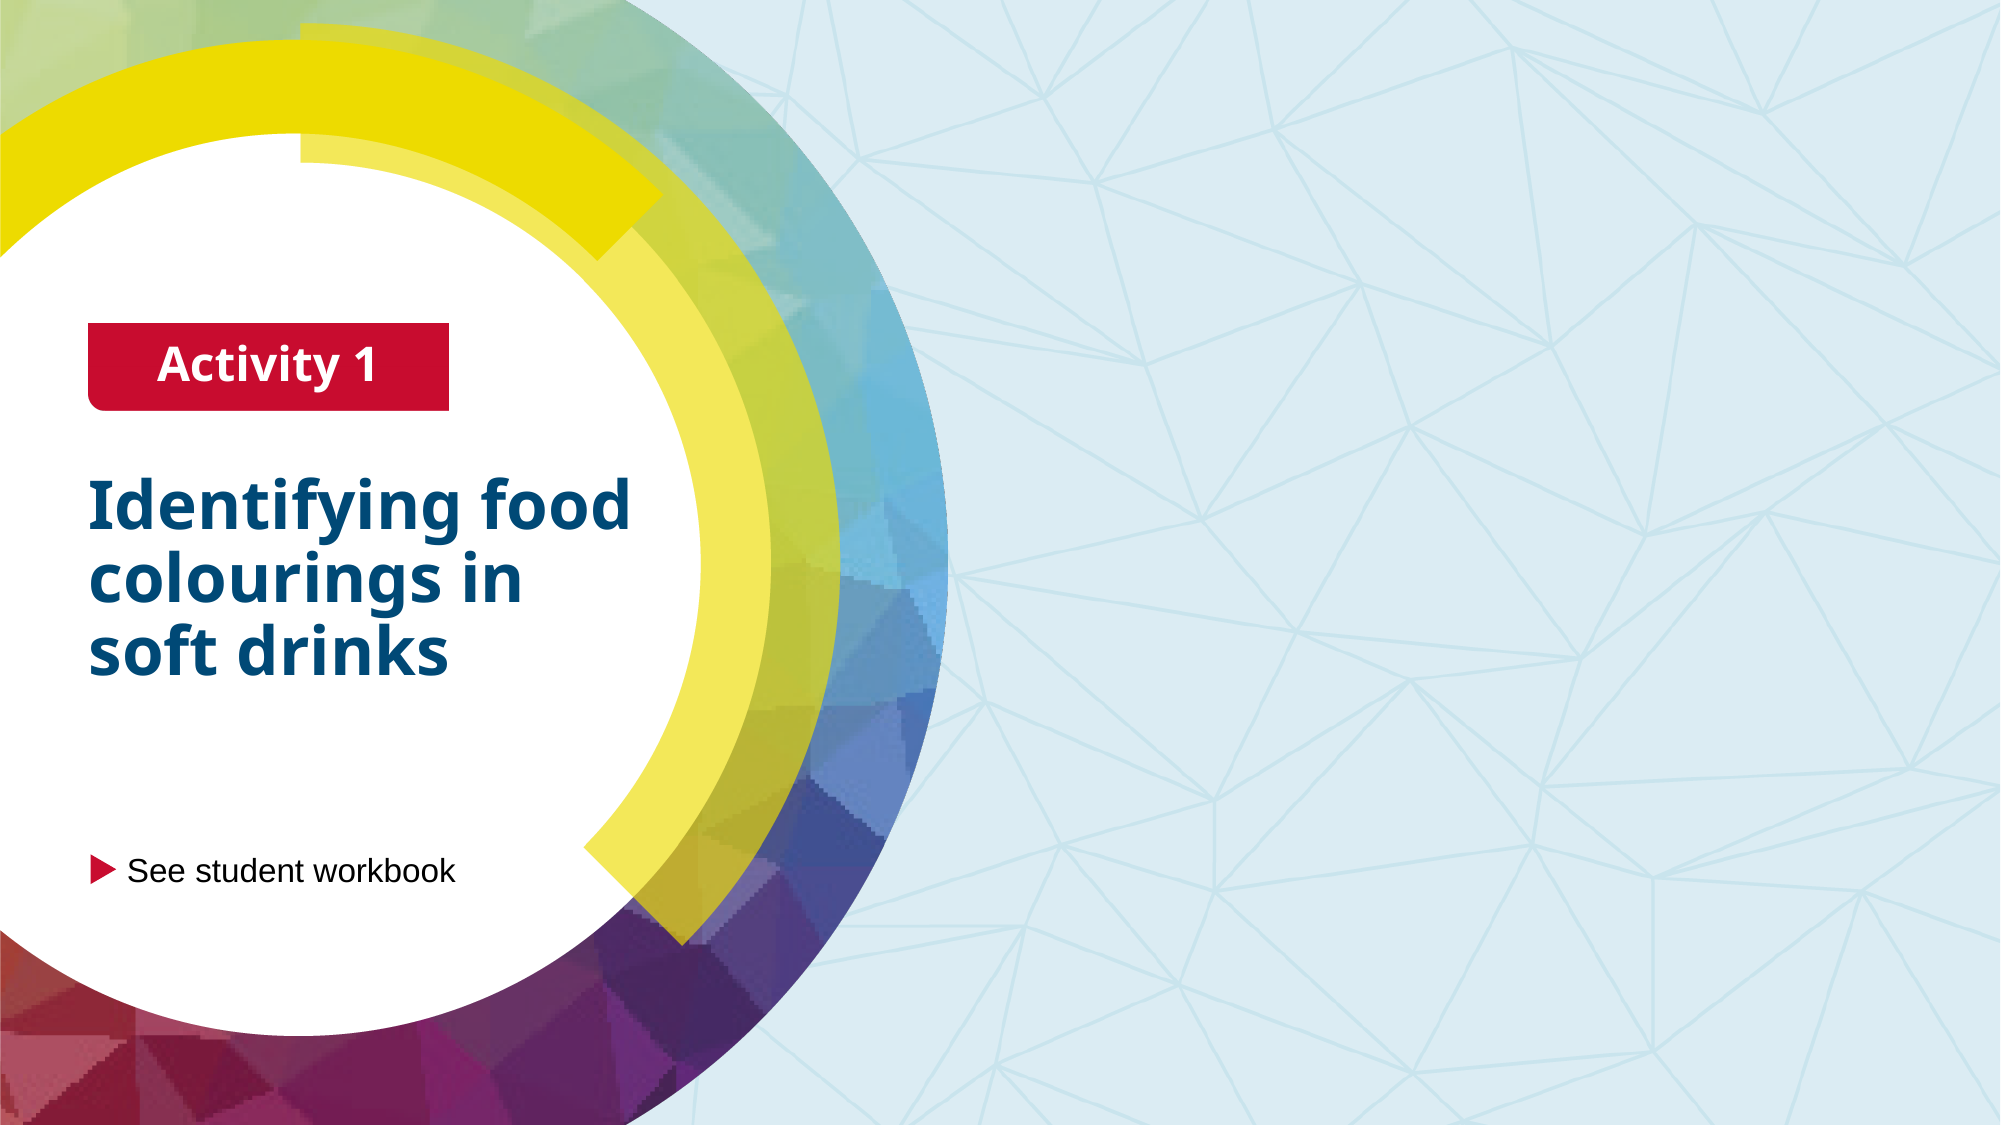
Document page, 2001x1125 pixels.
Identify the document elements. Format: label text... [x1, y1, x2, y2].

picture [0, 0, 2001, 1125]
list See student workbook [126, 802, 680, 890]
list Activity 1 [88, 323, 449, 410]
title Identifying food colourings in soft drinks [88, 471, 641, 740]
